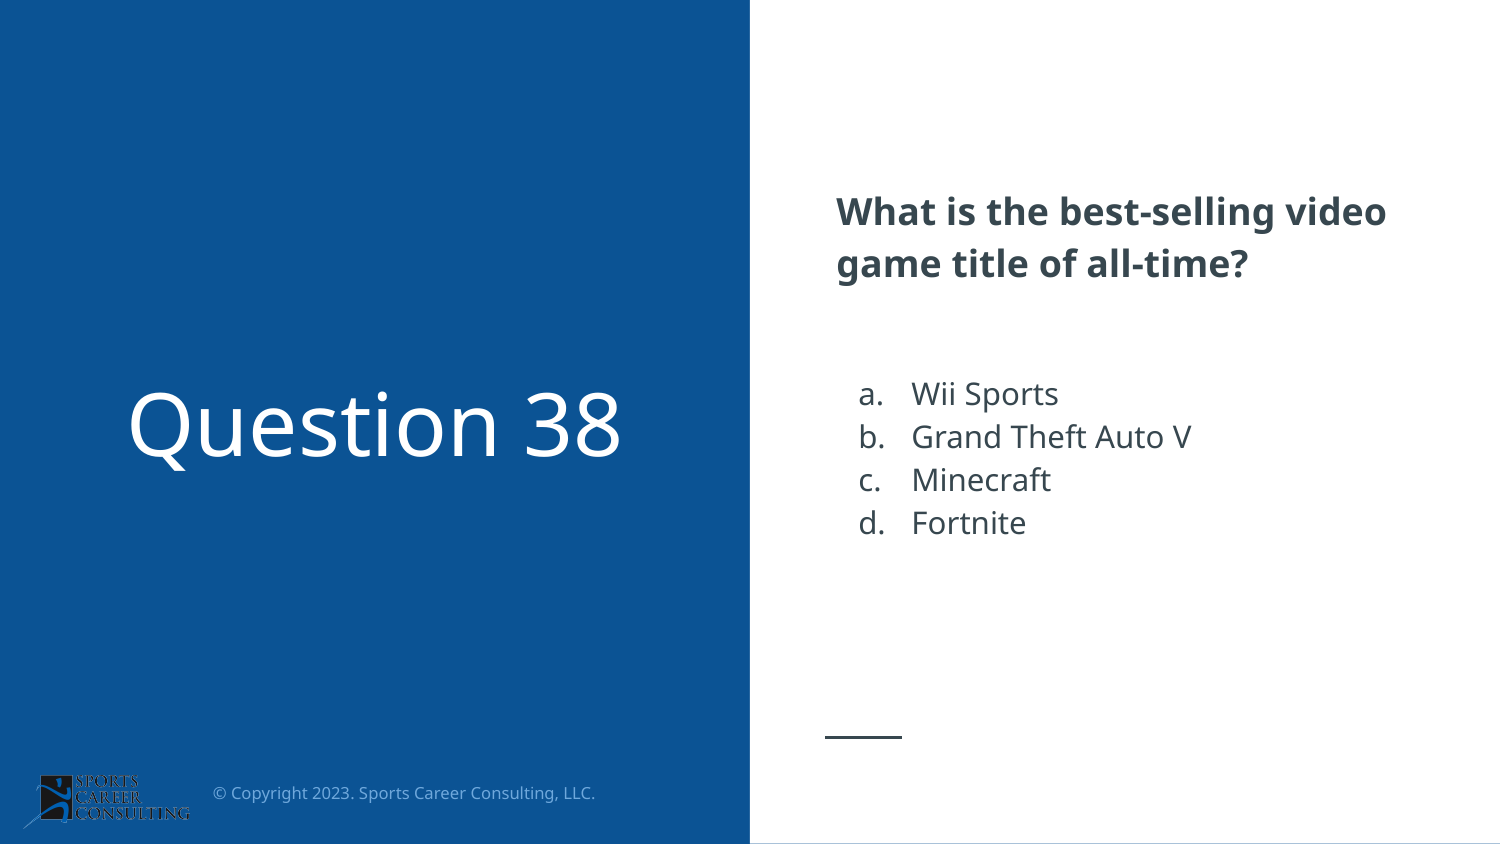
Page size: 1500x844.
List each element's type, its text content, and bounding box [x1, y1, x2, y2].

picture [22, 774, 190, 829]
text_box © Copyright 2023. Sports Career Consulting, LLC. [197, 767, 750, 838]
list What is the best-selling video game title of all-time? Wii Sports Grand Theft Auto V Minecraft Fortnite [821, 118, 1486, 725]
title Question 38 [43, 298, 708, 546]
